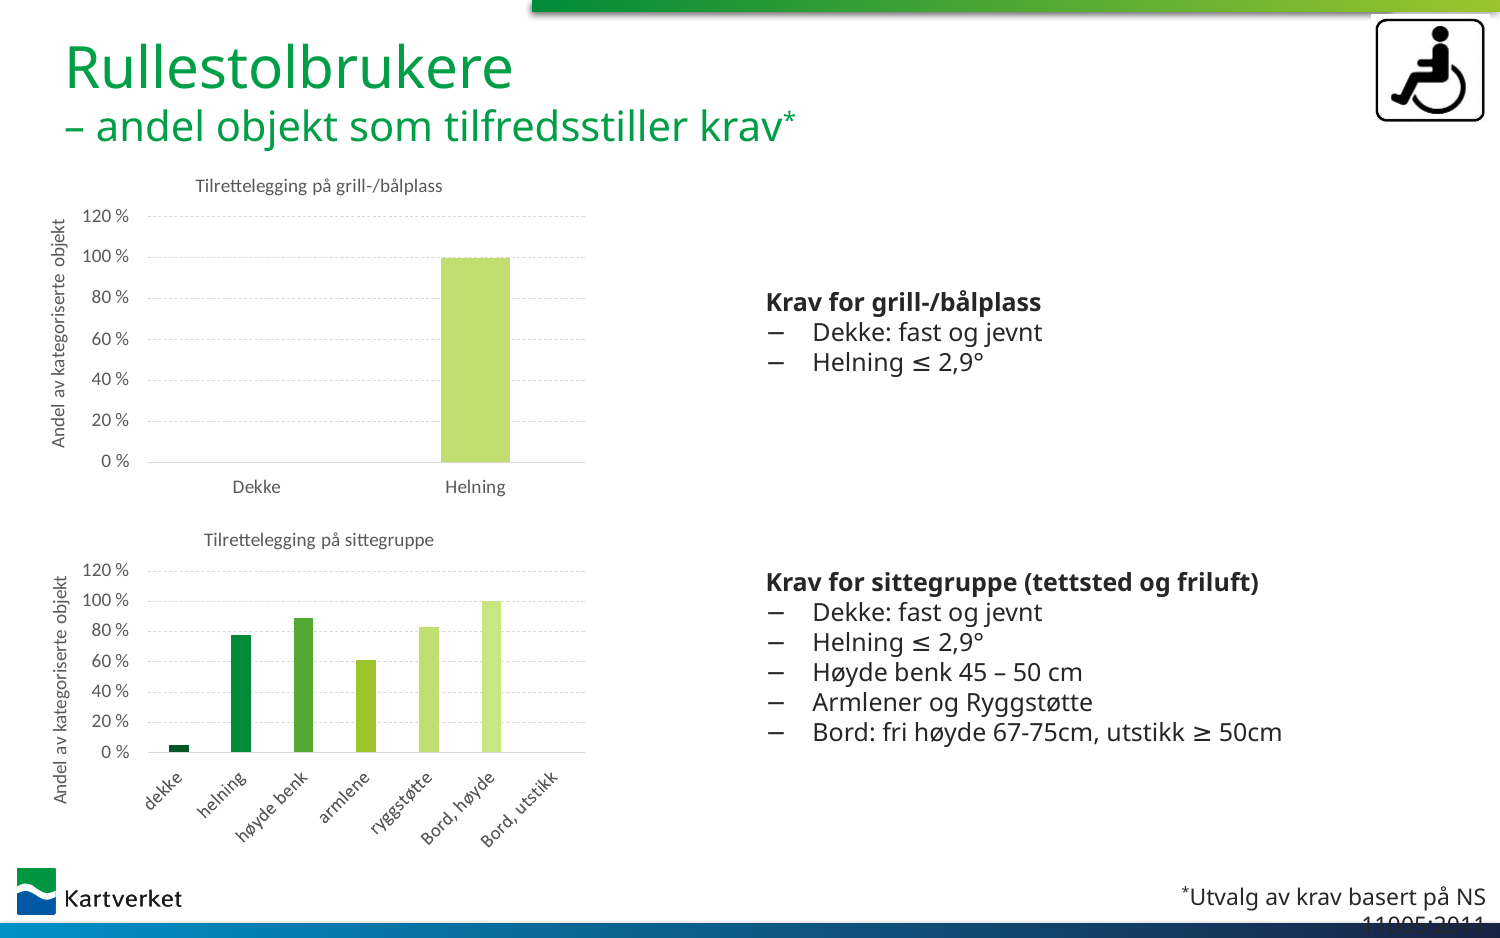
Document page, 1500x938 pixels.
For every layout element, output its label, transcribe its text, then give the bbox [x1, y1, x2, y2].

picture [1371, 13, 1491, 127]
text_box Krav for grill-/bålplass Dekke: fast og jevnt Helning ≤ 2,9° [750, 279, 1452, 384]
text_box *Utvalg av krav basert på NS 11005:2011 [1068, 873, 1500, 938]
text_box Rullestolbrukere – andel objekt som tilfredsstiller krav* [49, 14, 1431, 158]
picture [41, 520, 596, 859]
text_box Krav for sittegruppe (tettsted og friluft) Dekke: fast og jevnt Helning ≤ 2,9° Høyde benk 45 – 50 cm Armlener og Ryggstøtte Bord: fri høyde 67-75cm, utstikk ≥ 50cm [750, 559, 1500, 754]
picture [41, 166, 596, 505]
